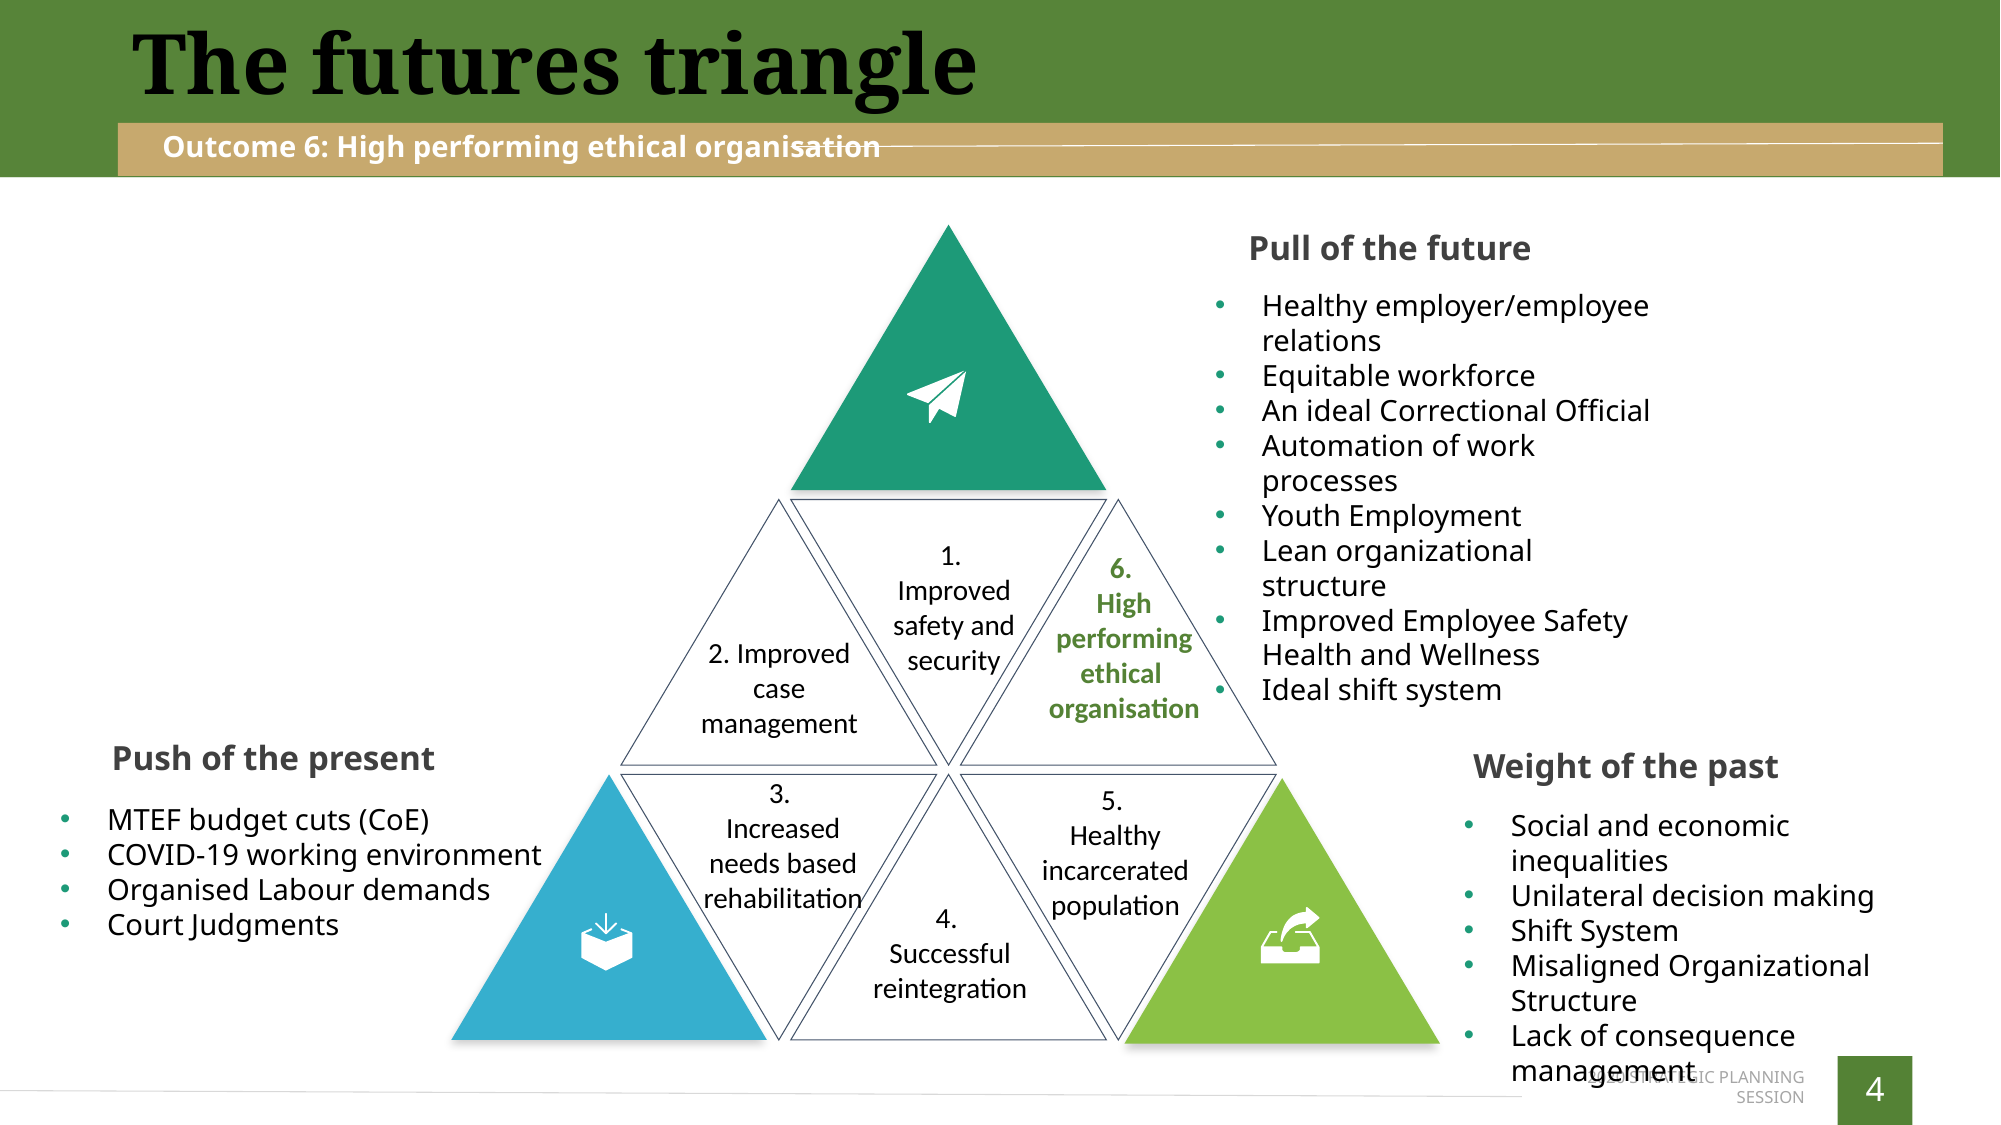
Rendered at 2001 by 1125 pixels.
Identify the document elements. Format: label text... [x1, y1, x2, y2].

text_box Weight of the past [1473, 744, 1924, 785]
text_box [1188, 122, 1943, 143]
text_box [117, 135, 1943, 176]
text_box Social and economic inequalities Unilateral decision making Shift System Misaligned Organizational Structure Lack of consequence management [1463, 807, 1914, 1087]
text_box The futures triangle [117, 0, 1913, 135]
text_box Healthy employer/employee relations Equitable workforce An ideal Correctional Official Automation of work processes Youth Employment Lean organizational structure Improved Employee Safety Health and Wellness Ideal shift system [1440, 287, 1665, 707]
text_box MTEF budget cuts (CoE) COVID-19 working environment Organised Labour demands Court Judgments [60, 801, 451, 1012]
text_box Pull of the future [1440, 227, 1699, 268]
text_box [0, 0, 2000, 178]
text_box Push of the present [111, 737, 451, 778]
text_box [451, 224, 1440, 1044]
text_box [790, 143, 1943, 147]
text_box Outcome 6: High performing ethical organisation [162, 135, 1188, 164]
